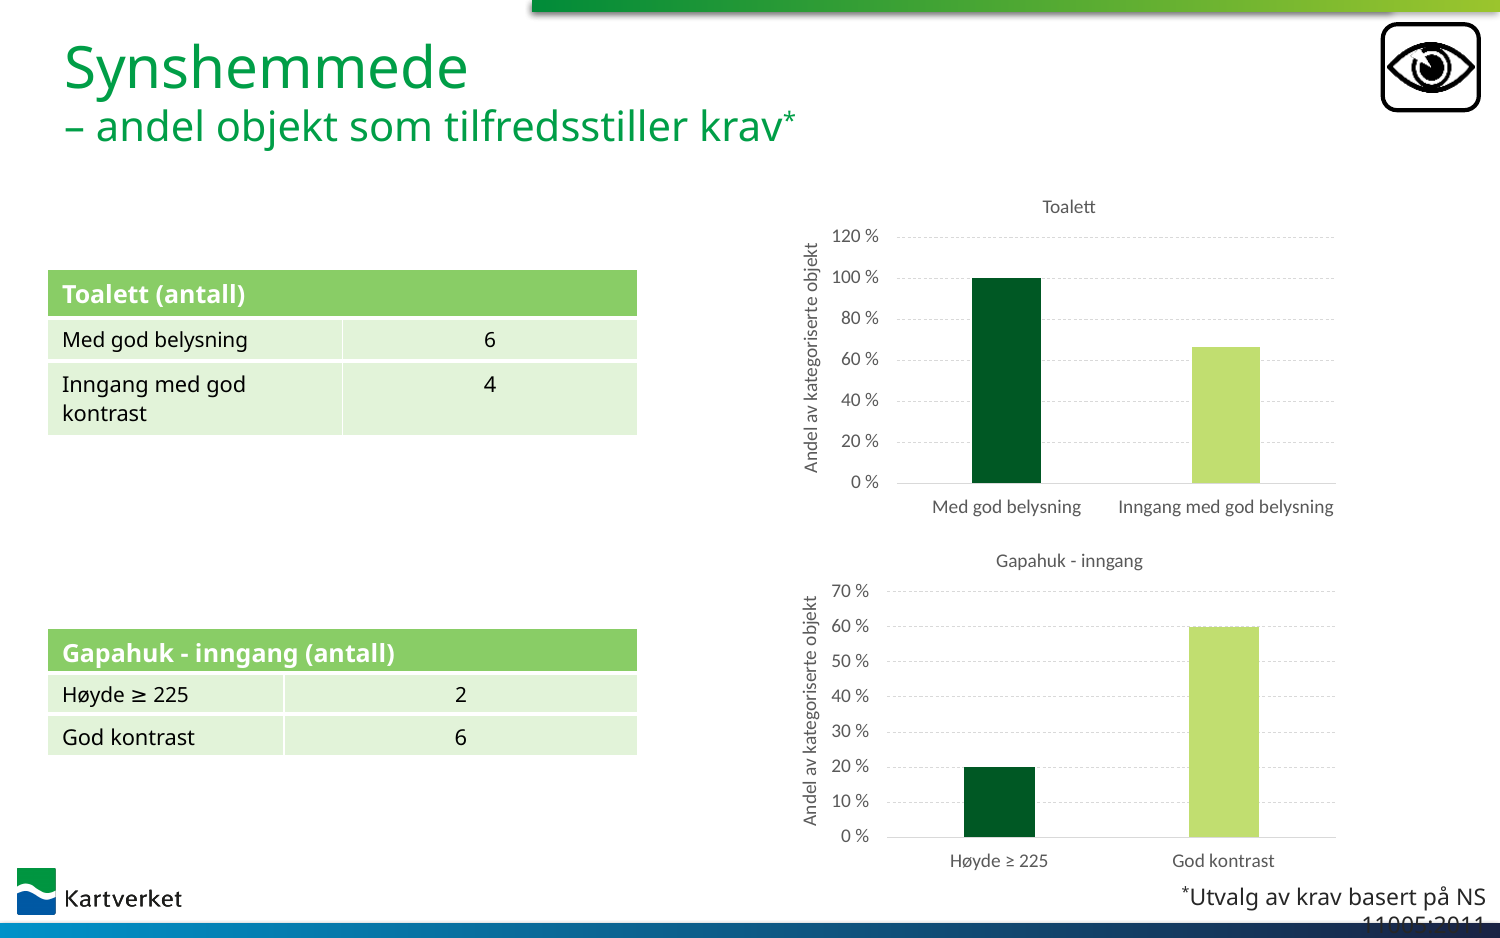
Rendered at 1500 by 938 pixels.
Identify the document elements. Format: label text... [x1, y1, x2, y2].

table_cell 6 [343, 320, 637, 359]
text_box *Utvalg av krav basert på NS 11005:2011 [1068, 873, 1500, 938]
table_cell Med god belysning [48, 320, 342, 359]
table_cell 6 [285, 716, 637, 755]
table_header Gapahuk - inngang (antall) [48, 629, 637, 671]
table_cell God kontrast [48, 716, 283, 755]
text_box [1382, 24, 1480, 111]
table_cell Inngang med god kontrast [48, 363, 342, 435]
text_box Synshemmede – andel objekt som tilfredsstiller krav* [49, 24, 1431, 158]
picture [791, 187, 1348, 526]
table_cell 4 [343, 363, 637, 435]
picture [791, 541, 1348, 880]
table_cell Høyde ≥ 225 [48, 675, 283, 712]
table_header Toalett (antall) [48, 270, 637, 316]
table_cell 2 [285, 675, 637, 712]
